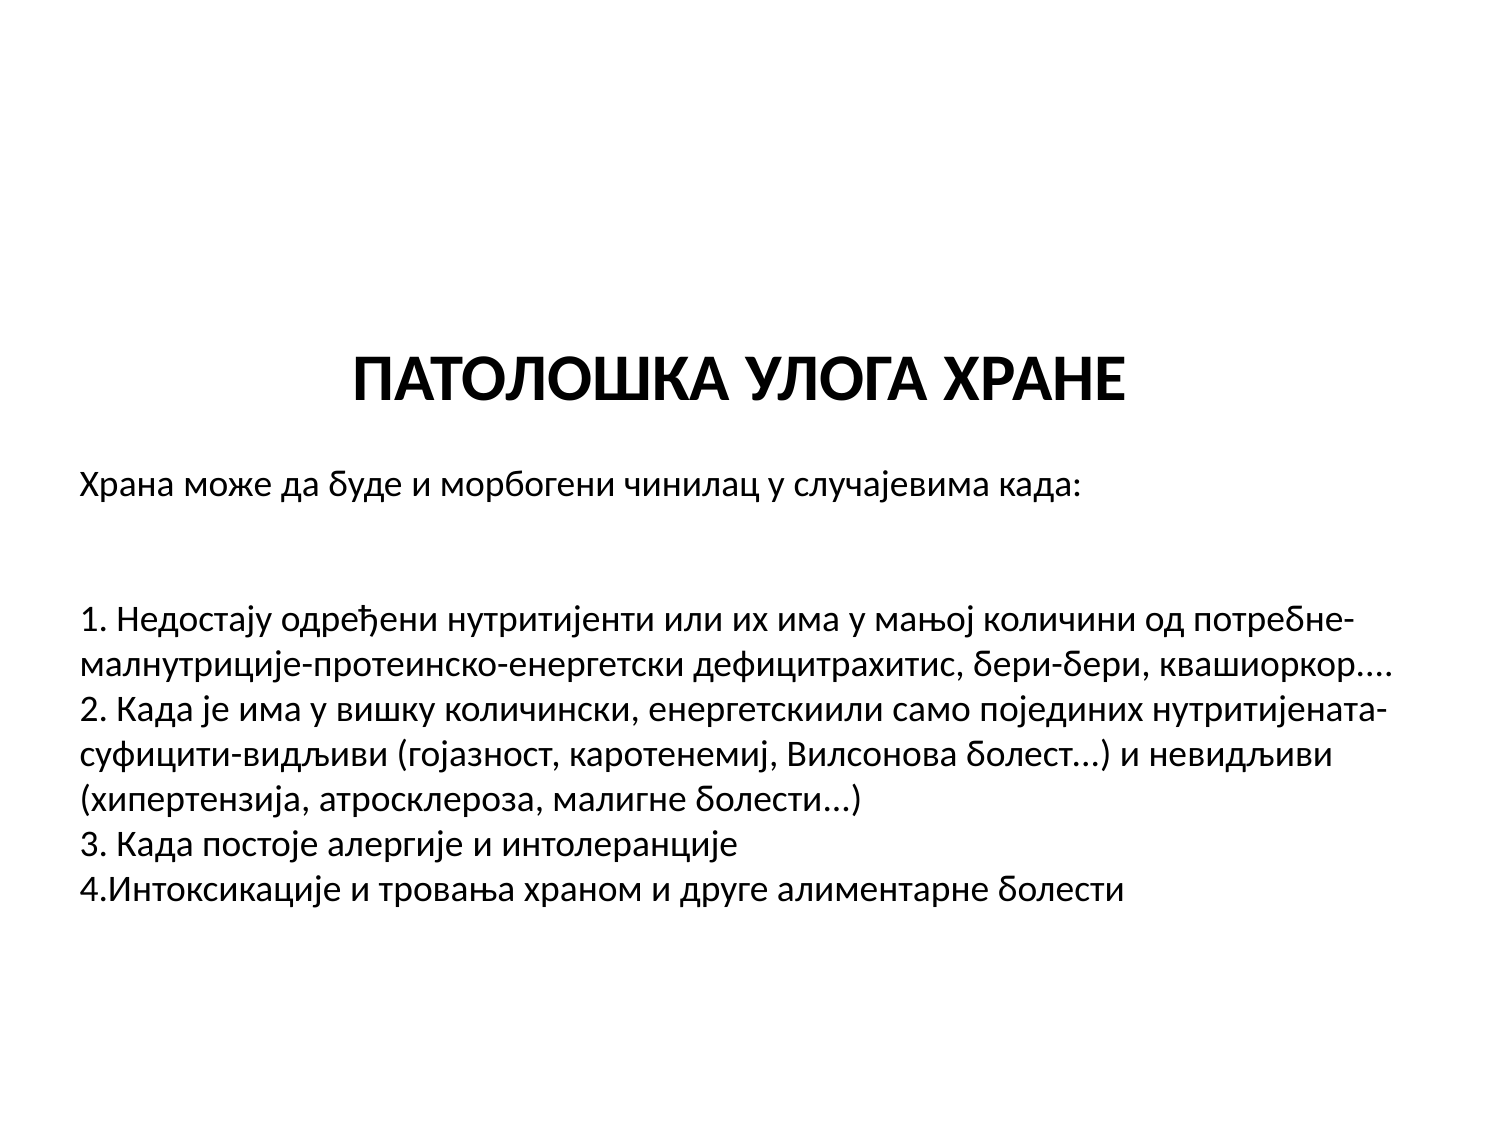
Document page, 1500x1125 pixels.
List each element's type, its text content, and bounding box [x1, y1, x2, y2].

text_box ПАТОЛОШКА УЛОГА ХРАНЕ Храна може да буде и морбогени чинилац у случајевима када: 1. Недостају одређени нутритијенти или их има у мањој количини од потребне-малнутриције-протеинско-енергетски дефицитрахитис, бери-бери, квашиоркор.... 2. Када је има у вишку количински, енергетскиили само појединих нутритијената-суфицити-видљиви (гојазност, каротенемиј, Вилсонова болест...) и невидљиви (хипертензија, атросклероза, малигне болести...) 3. Када постоје алергије и интолеранције 4.Интоксикације и тровања храном и друге алиментарне болести [64, 326, 1415, 916]
